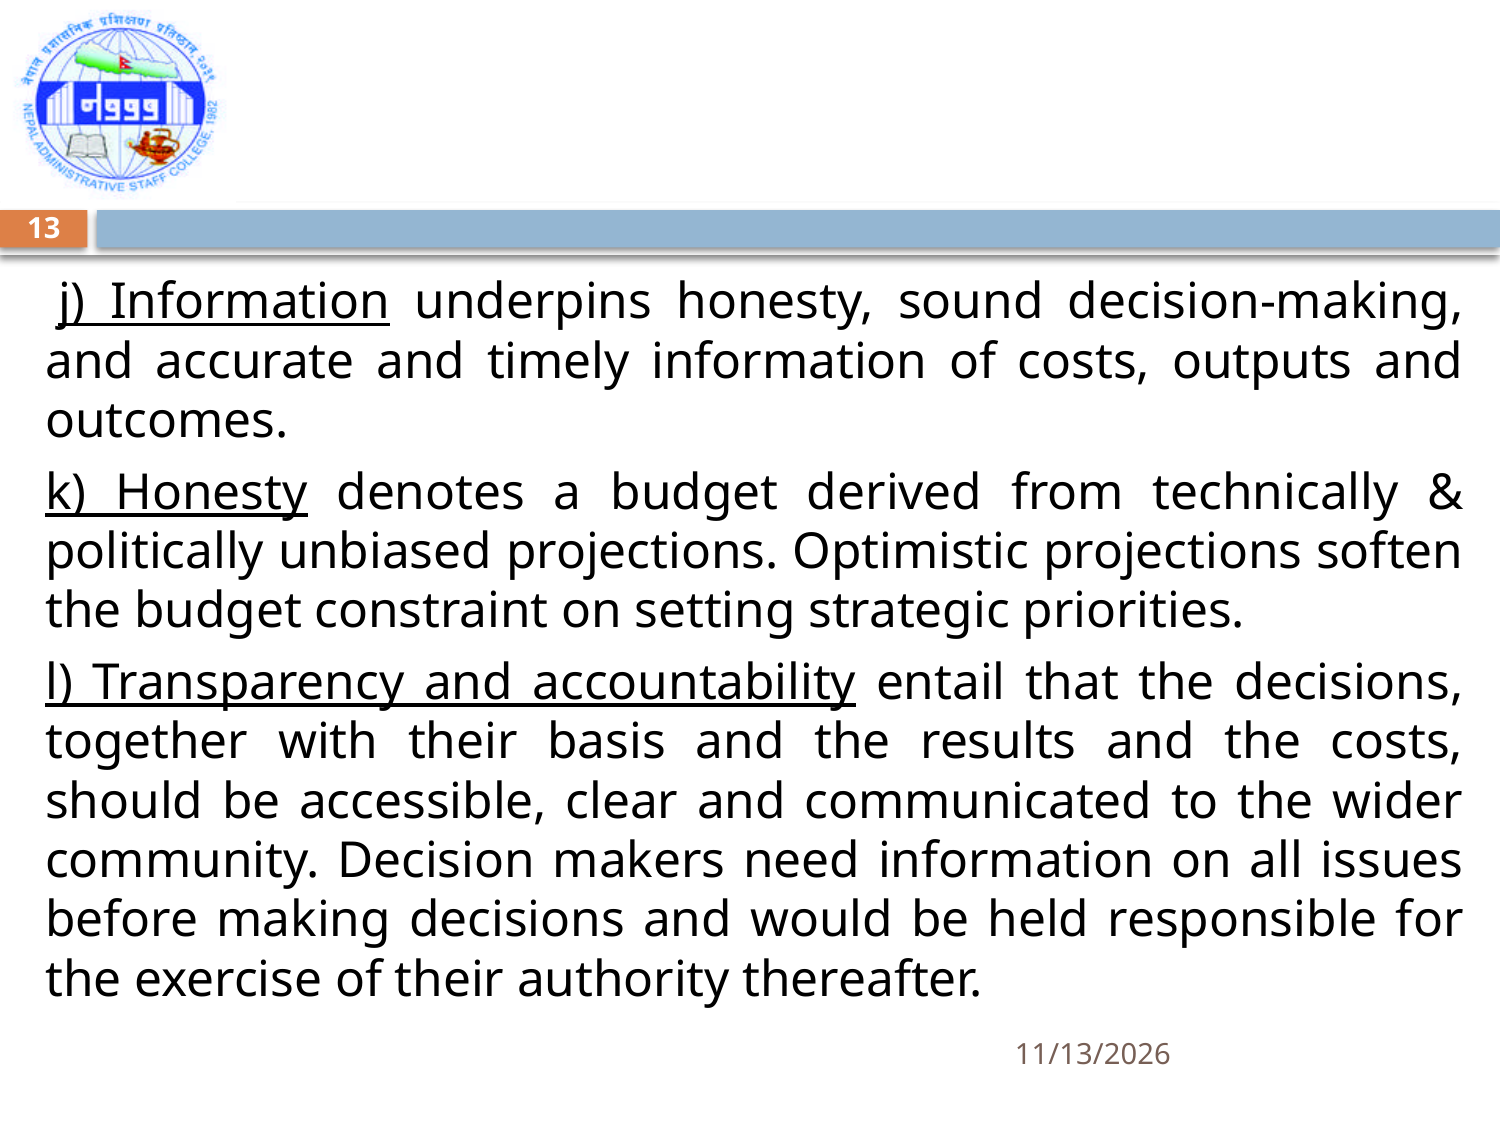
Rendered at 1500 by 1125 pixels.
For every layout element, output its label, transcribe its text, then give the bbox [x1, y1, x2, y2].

picture [1, 0, 236, 208]
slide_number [999, 1025, 1438, 1085]
list j) Information underpins honesty, sound decision-making, and accurate and timely information of costs, outputs and outcomes. k) Honesty denotes a budget derived from technically & politically unbiased projections. Optimistic projections soften the budget constraint on setting strategic priorities. l) Transparency and accountability entail that the decisions, together with their basis and the results and the costs, should be accessible, clear and communicated to the wider community. Decision makers need information on all issues before making decisions and would be held responsible for the exercise of their authority thereafter. [30, 261, 1479, 1025]
slide_number 13 [0, 208, 88, 249]
